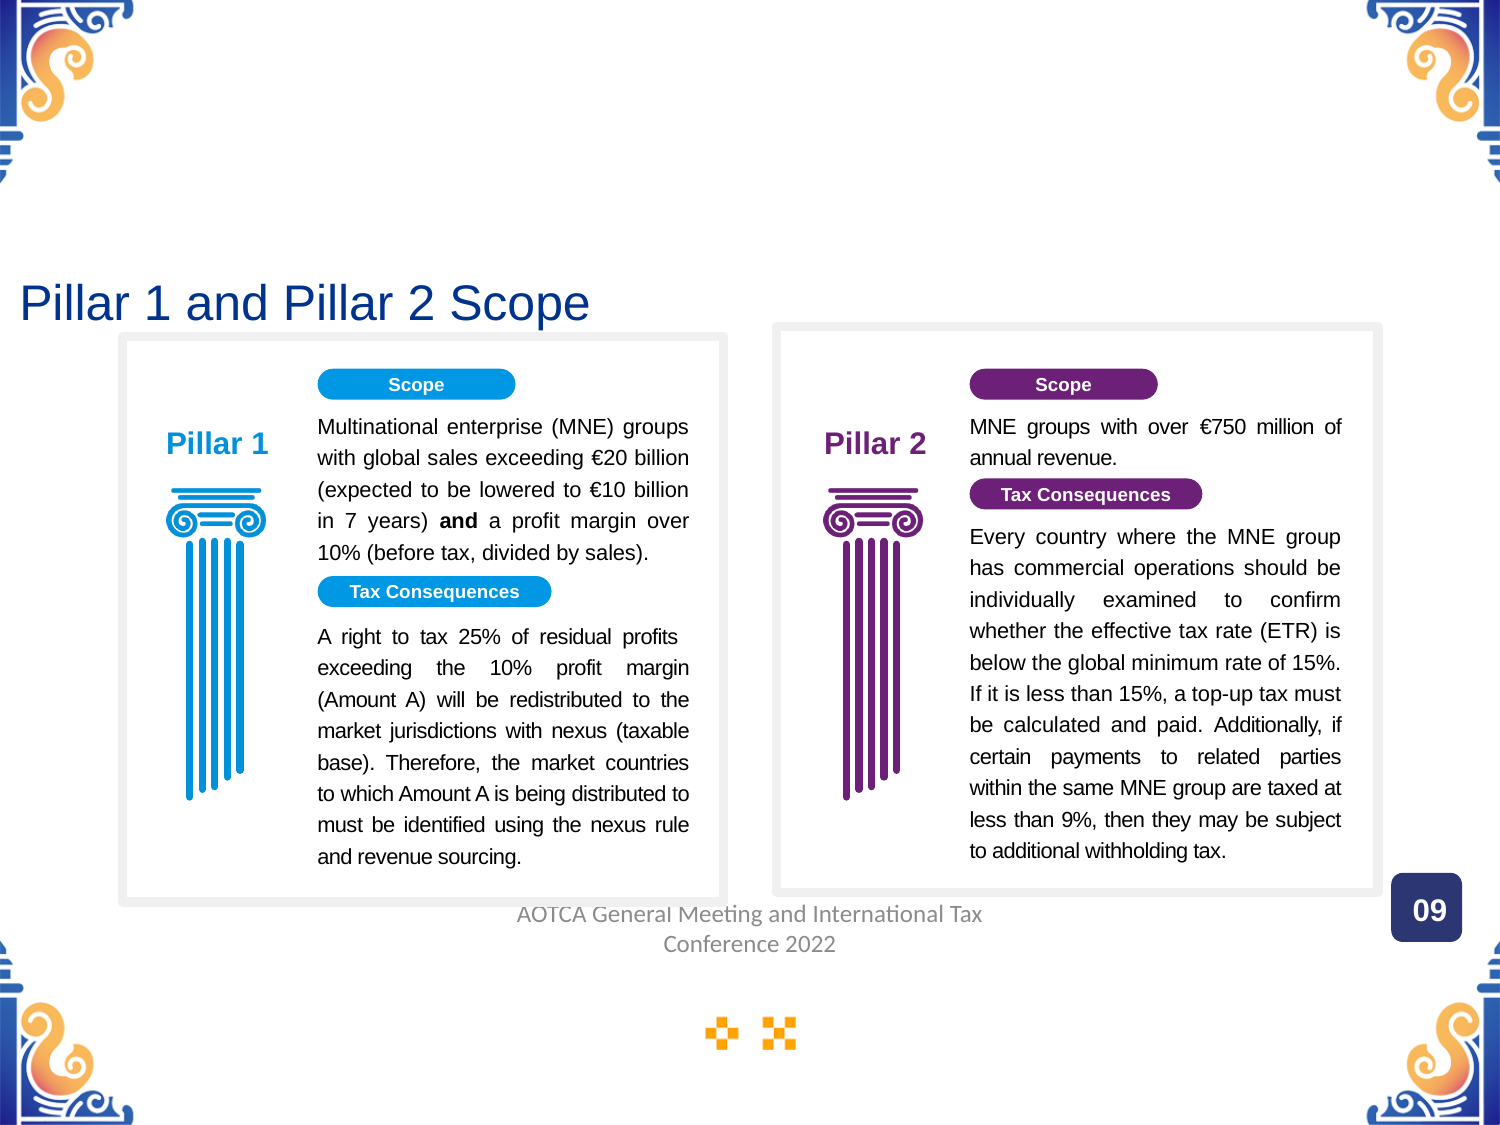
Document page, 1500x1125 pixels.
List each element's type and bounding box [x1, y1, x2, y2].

text_box [969, 478, 1342, 897]
text_box [317, 368, 690, 596]
text_box [166, 487, 266, 797]
text_box [969, 368, 1342, 469]
picture [0, 0, 1500, 1125]
text_box [823, 487, 923, 797]
